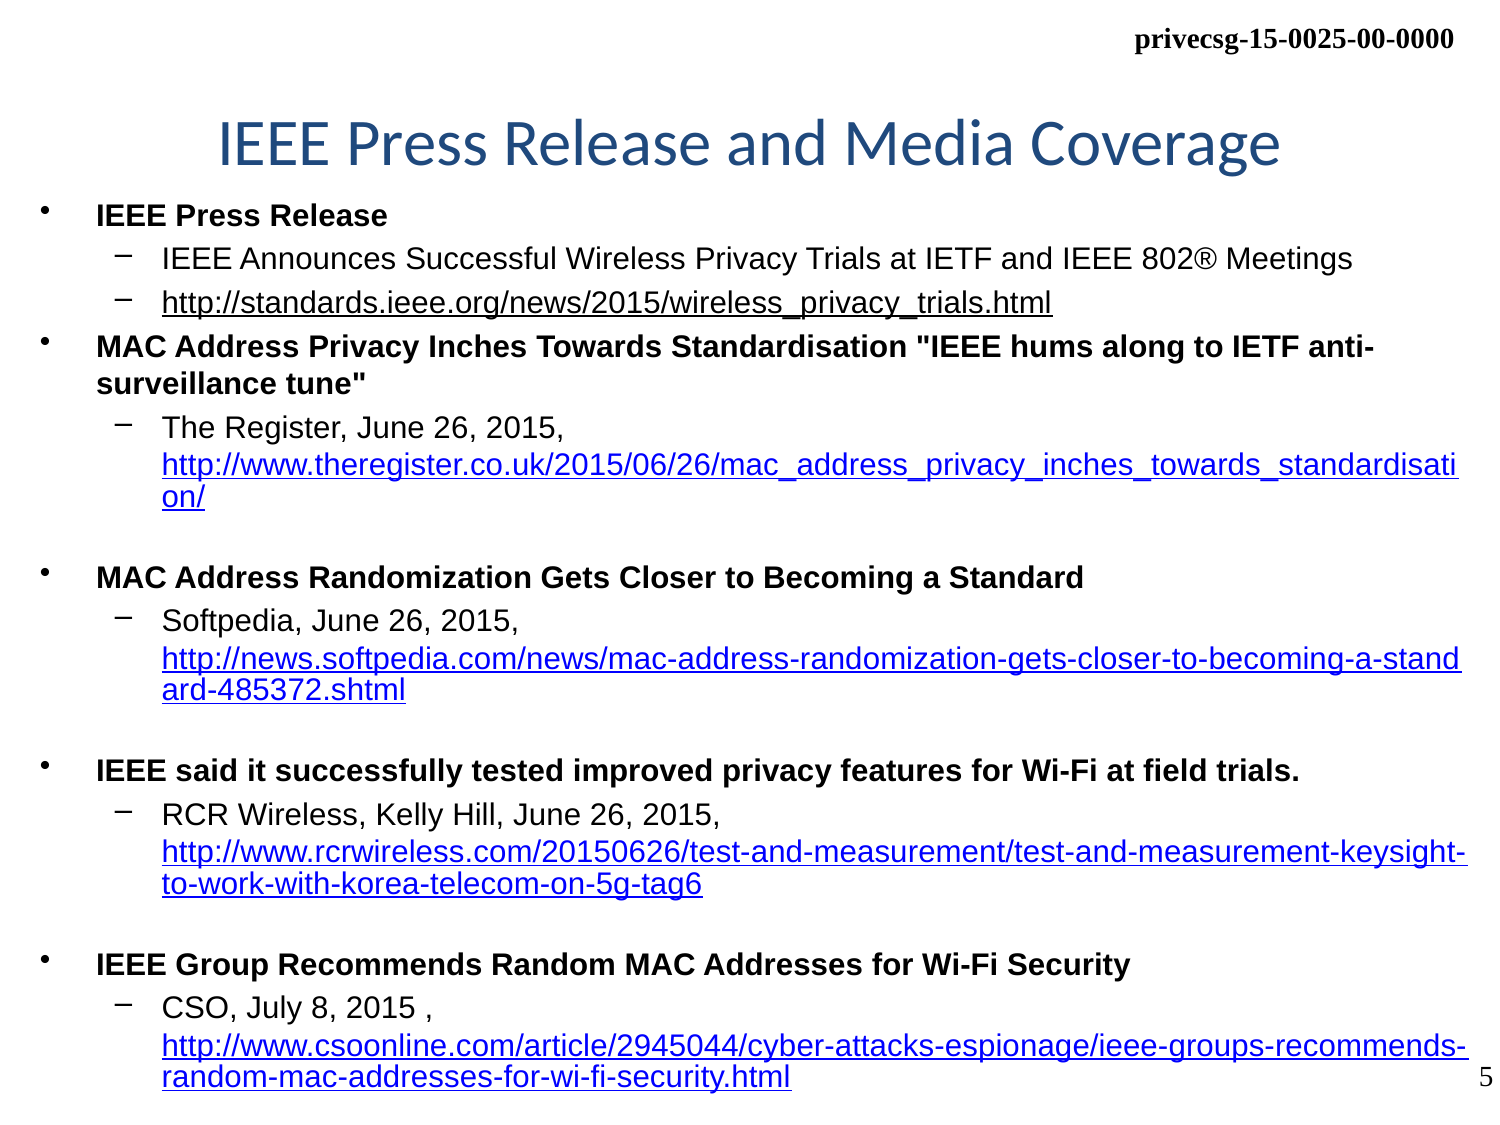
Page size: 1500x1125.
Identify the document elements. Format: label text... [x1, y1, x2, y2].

list IEEE Press Release IEEE Announces Successful Wireless Privacy Trials at IETF and IEEE 802® Meetings http://standards.ieee.org/news/2015/wireless_privacy_trials.html MAC Address Privacy Inches Towards Standardisation "IEEE hums along to IETF anti-surveillance tune" The Register, June 26, 2015, http://www.theregister.co.uk/2015/06/26/mac_address_privacy_inches_towards_standardisation/ MAC Address Randomization Gets Closer to Becoming a Standard Softpedia, June 26, 2015, http://news.softpedia.com/news/mac-address-randomization-gets-closer-to-becoming-a-standard-485372.shtml IEEE said it successfully tested improved privacy features for Wi-Fi at field trials. RCR Wireless, Kelly Hill, June 26, 2015, http://www.rcrwireless.com/20150626/test-and-measurement/test-and-measurement-keysight-to-work-with-korea-telecom-on-5g-tag6 IEEE Group Recommends Random MAC Addresses for Wi-Fi Security CSO, July 8, 2015 , http://www.csoonline.com/article/2945044/cyber-attacks-espionage/ieee-groups-recommends-random-mac-addresses-for-wi-fi-security.html IEEE Study Group Recommends Improvements in Wi-Fi Security FierceWireless, July 9, 2015, http://www.fiercewireless.com/tech/story/ieee-study-group-recommends-improvements-wi-fi-security/2015-07-09 [24, 187, 1488, 993]
title IEEE Press Release and Media Coverage [75, 45, 1425, 187]
